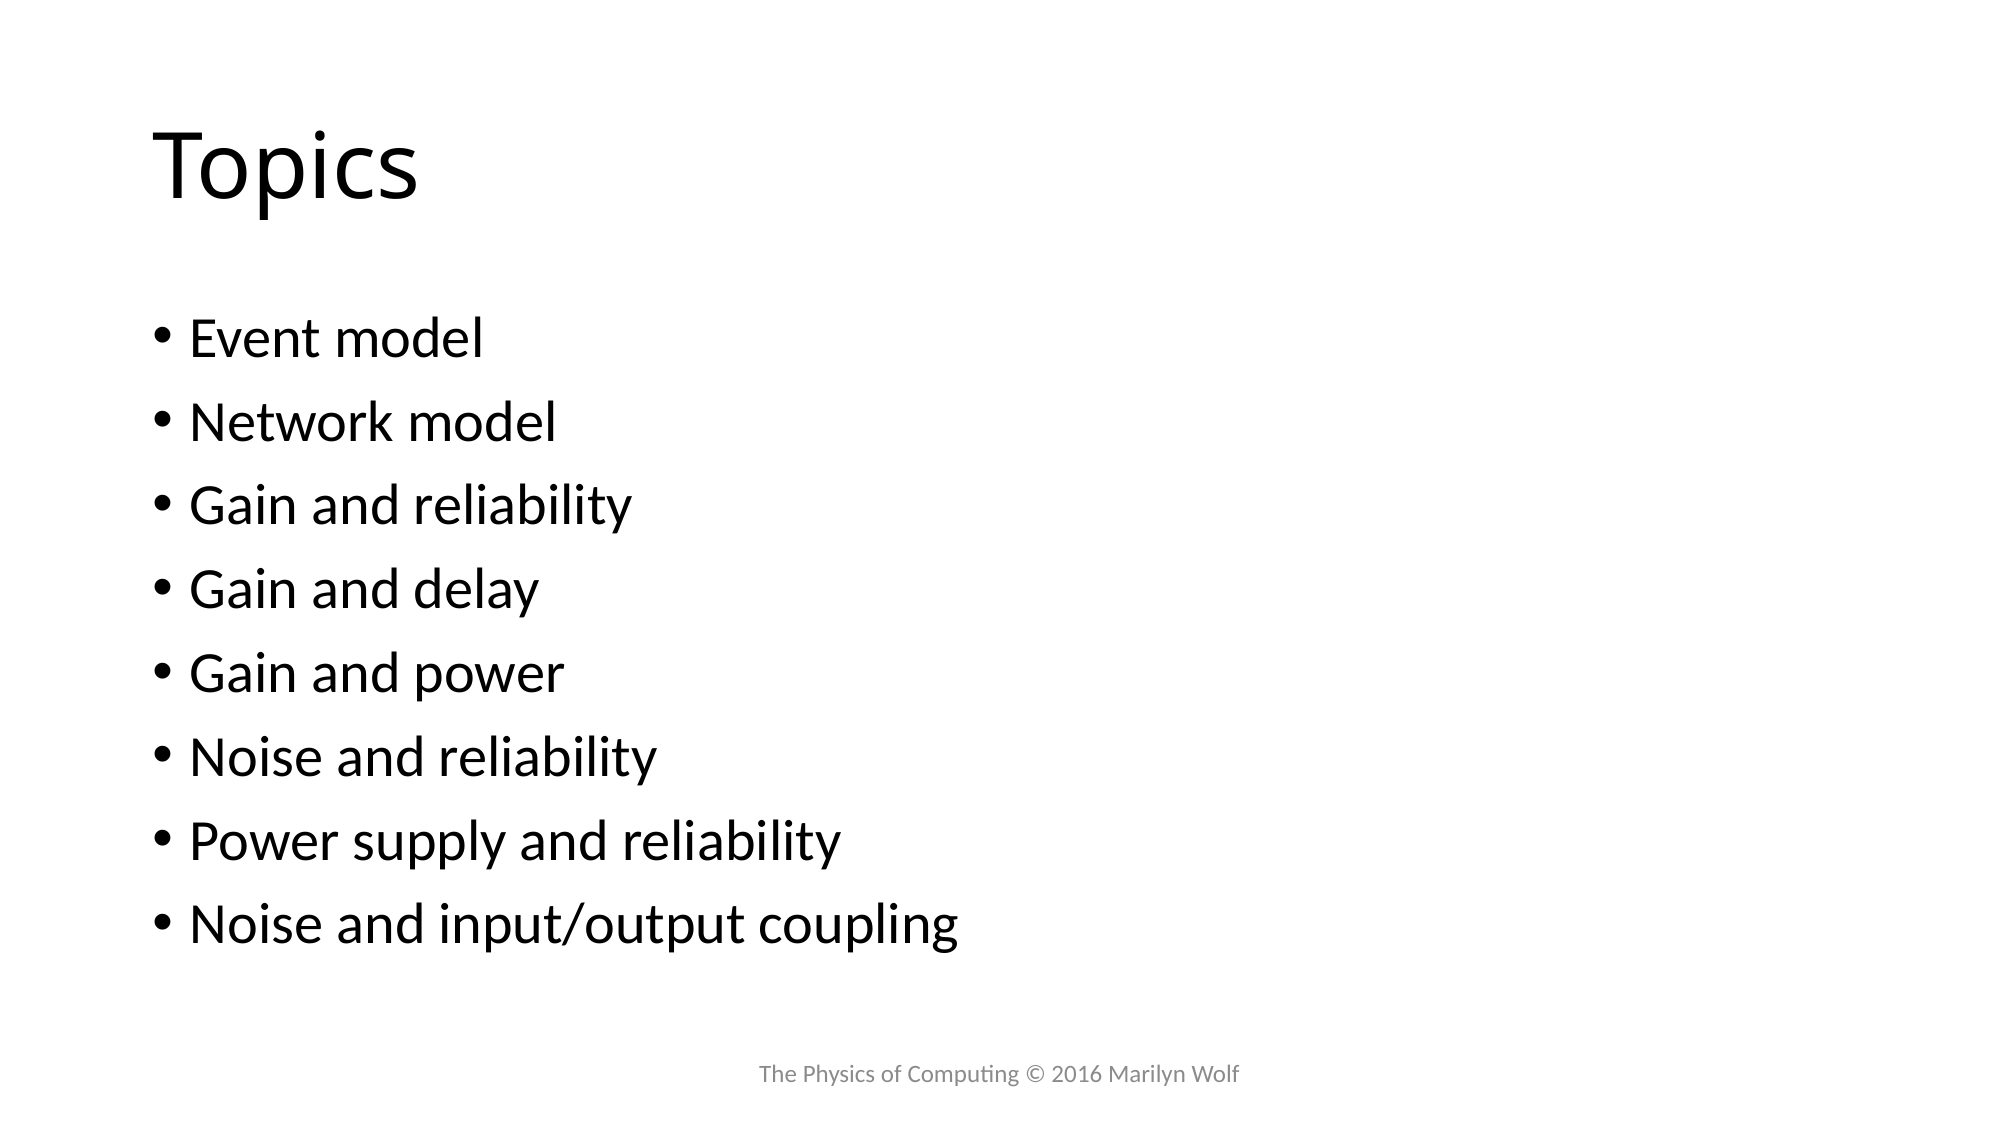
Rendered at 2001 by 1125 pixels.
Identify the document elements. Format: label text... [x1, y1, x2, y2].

footer The Physics of Computing © 2016 Marilyn Wolf [662, 1042, 1338, 1103]
list Event model Network model Gain and reliability Gain and delay Gain and power Noise and reliability Power supply and reliability Noise and input/output coupling [137, 299, 1863, 1014]
title Topics [137, 59, 1863, 278]
